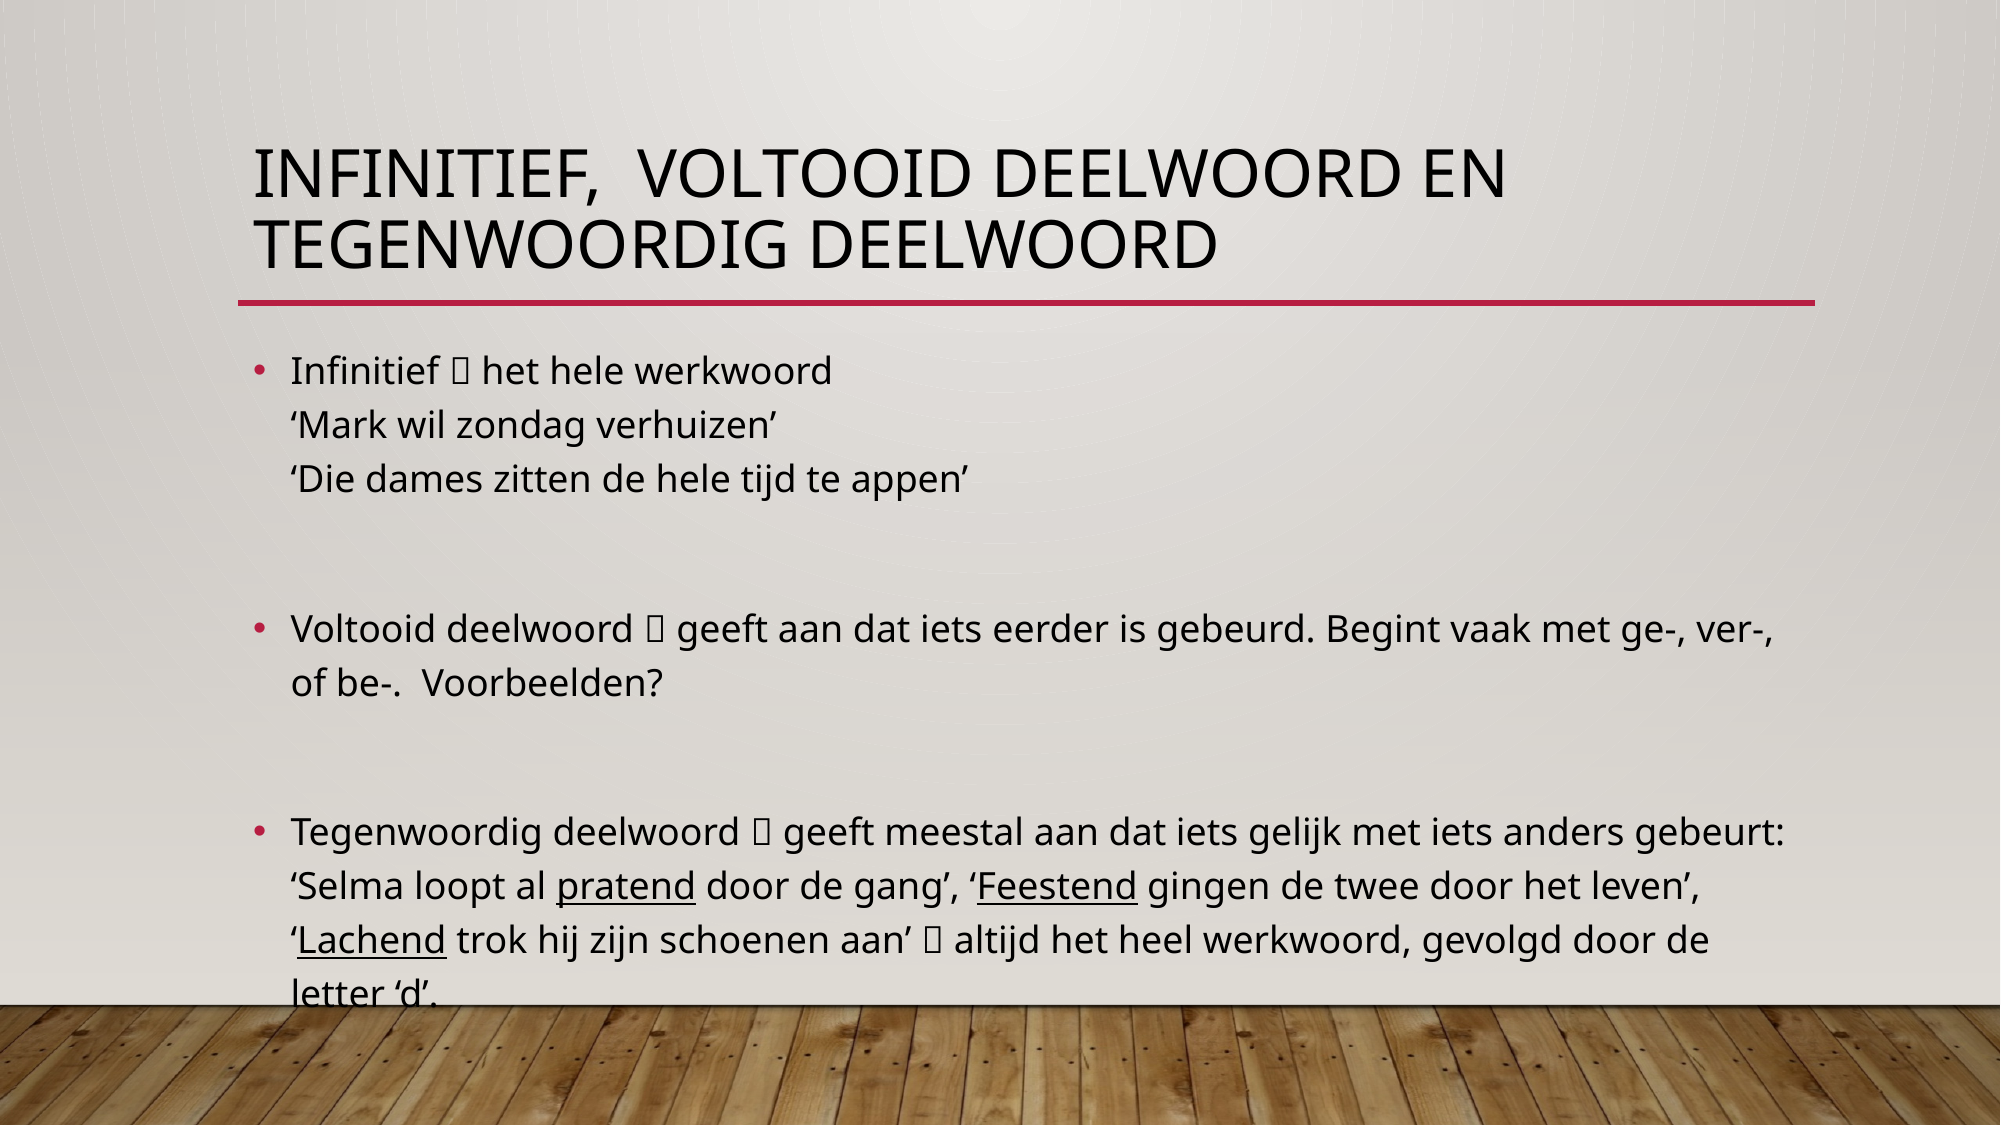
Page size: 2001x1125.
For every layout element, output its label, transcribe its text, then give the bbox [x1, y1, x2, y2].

list Infinitief  het hele werkwoord ‘Mark wil zondag verhuizen’ ‘Die dames zitten de hele tijd te appen’ Voltooid deelwoord  geeft aan dat iets eerder is gebeurd. Begint vaak met ge-, ver-, of be-. Voorbeelden? Tegenwoordig deelwoord  geeft meestal aan dat iets gelijk met iets anders gebeurt: ‘Selma loopt al pratend door de gang’, ‘Feestend gingen de twee door het leven’, ‘Lachend trok hij zijn schoenen aan’  altijd het heel werkwoord, gevolgd door de letter ‘d’. [238, 330, 1814, 897]
title Infinitief, voltooid deelwoord en tegenwoordig deelwoord [238, 131, 1814, 305]
picture [0, 1005, 2000, 1125]
